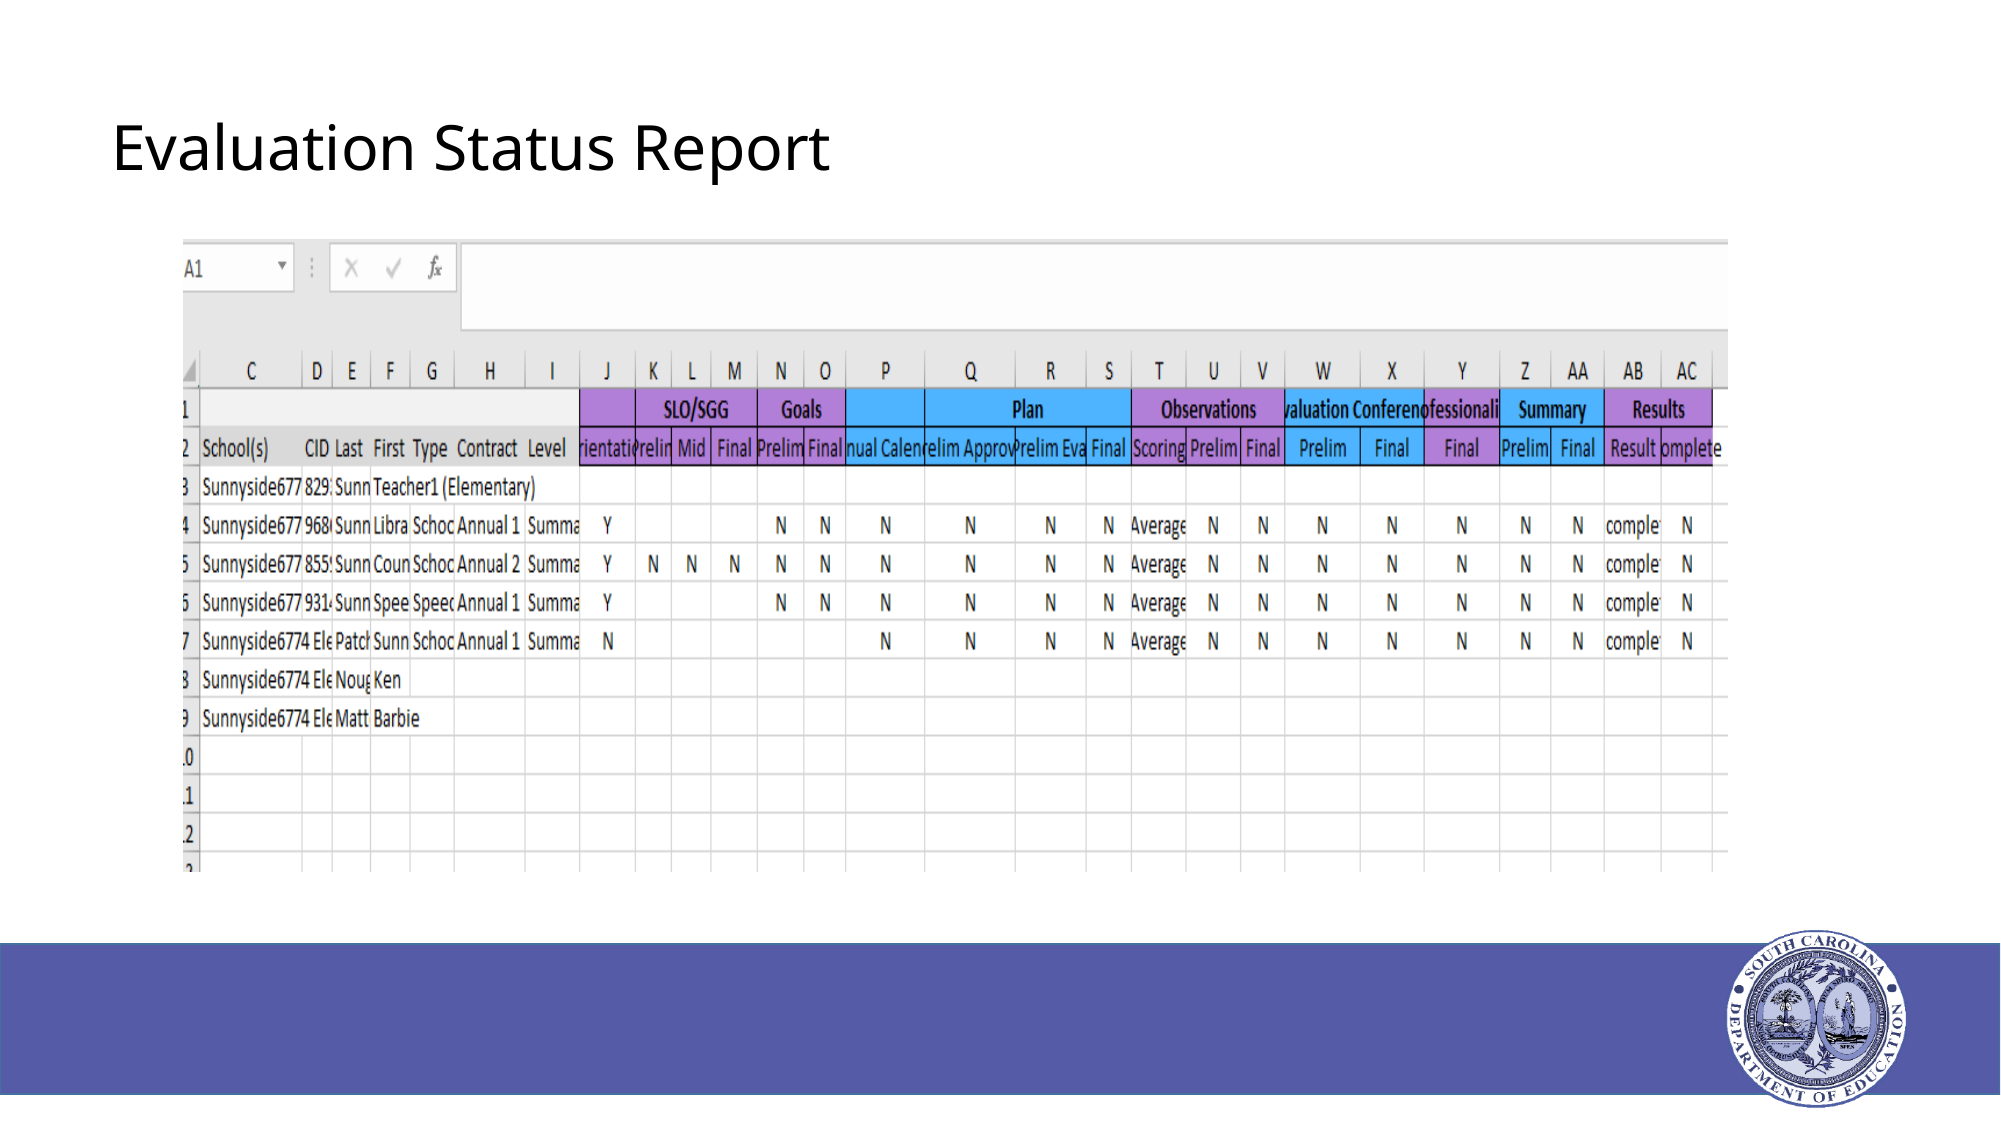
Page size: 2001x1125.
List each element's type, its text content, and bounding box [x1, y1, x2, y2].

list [183, 239, 1728, 872]
title Evaluation Status Report [96, 59, 1897, 240]
picture [1723, 928, 1907, 1109]
